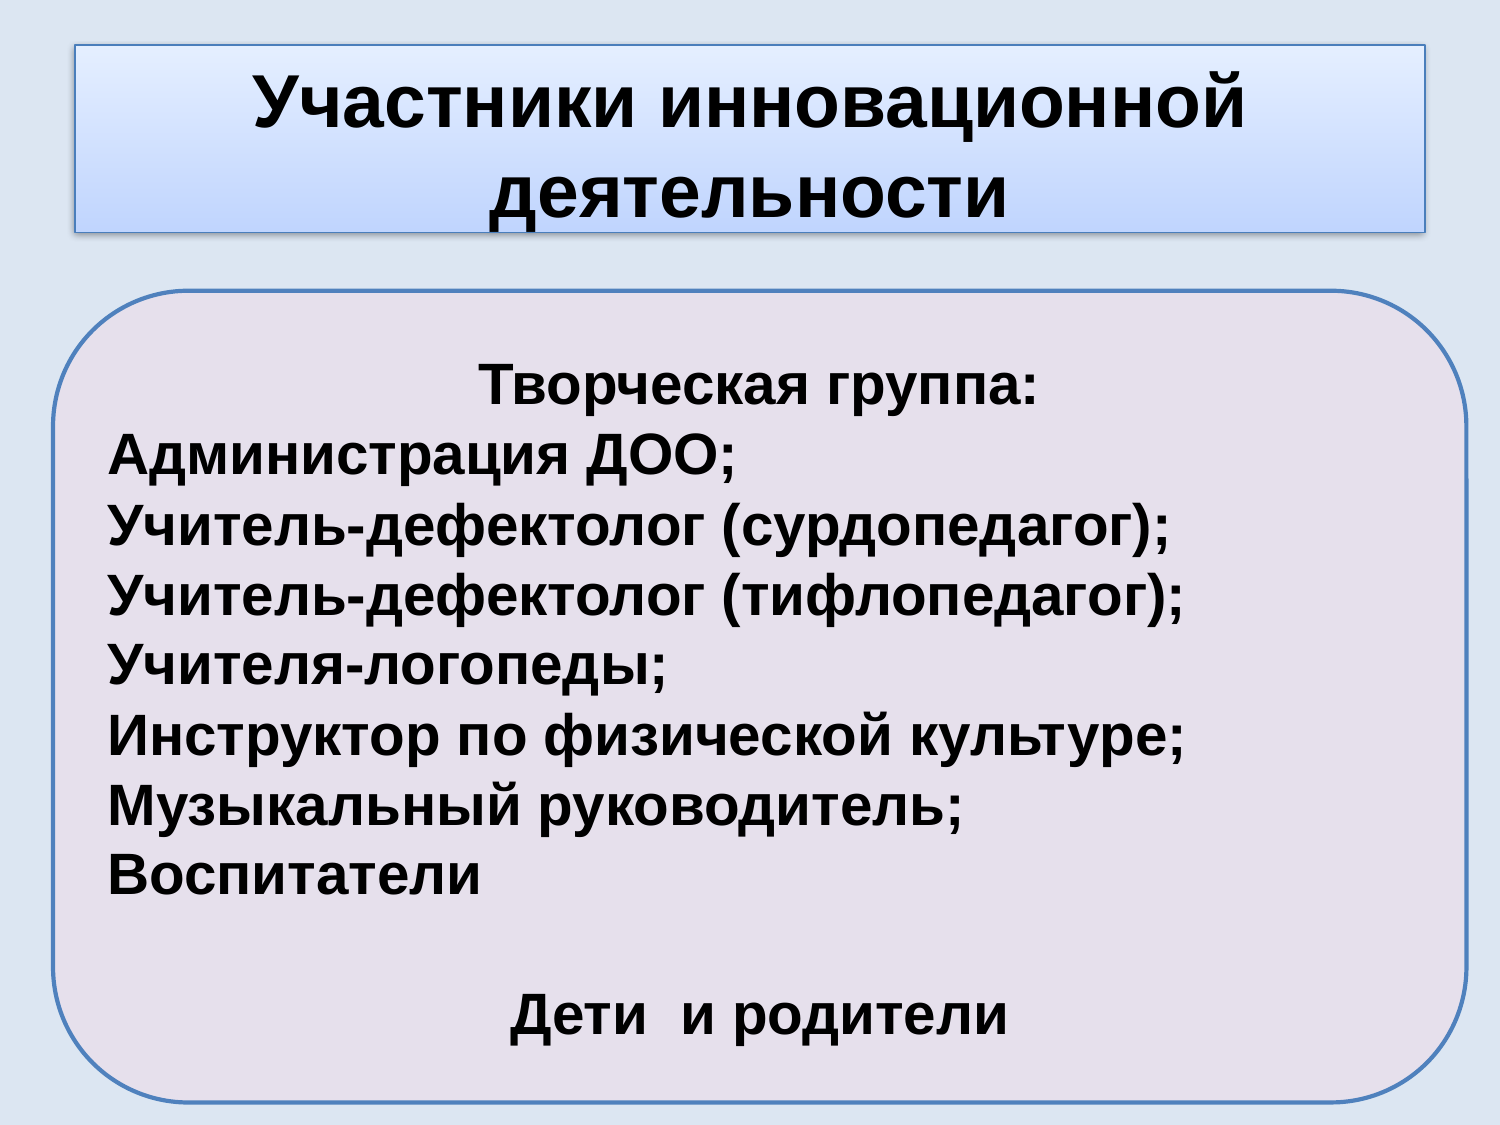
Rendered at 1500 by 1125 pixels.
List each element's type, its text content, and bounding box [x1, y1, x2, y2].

text_box Творческая группа: Администрация ДОО; Учитель-дефектолог (сурдопедагог); Учитель-дефектолог (тифлопедагог); Учителя-логопеды; Инструктор по физической культуре; Музыкальный руководитель; Воспитатели Дети и родители [50, 288, 1469, 1105]
text_box Участники инновационной деятельности [74, 44, 1426, 233]
slide_number 6 [1358, 1069, 1425, 1103]
